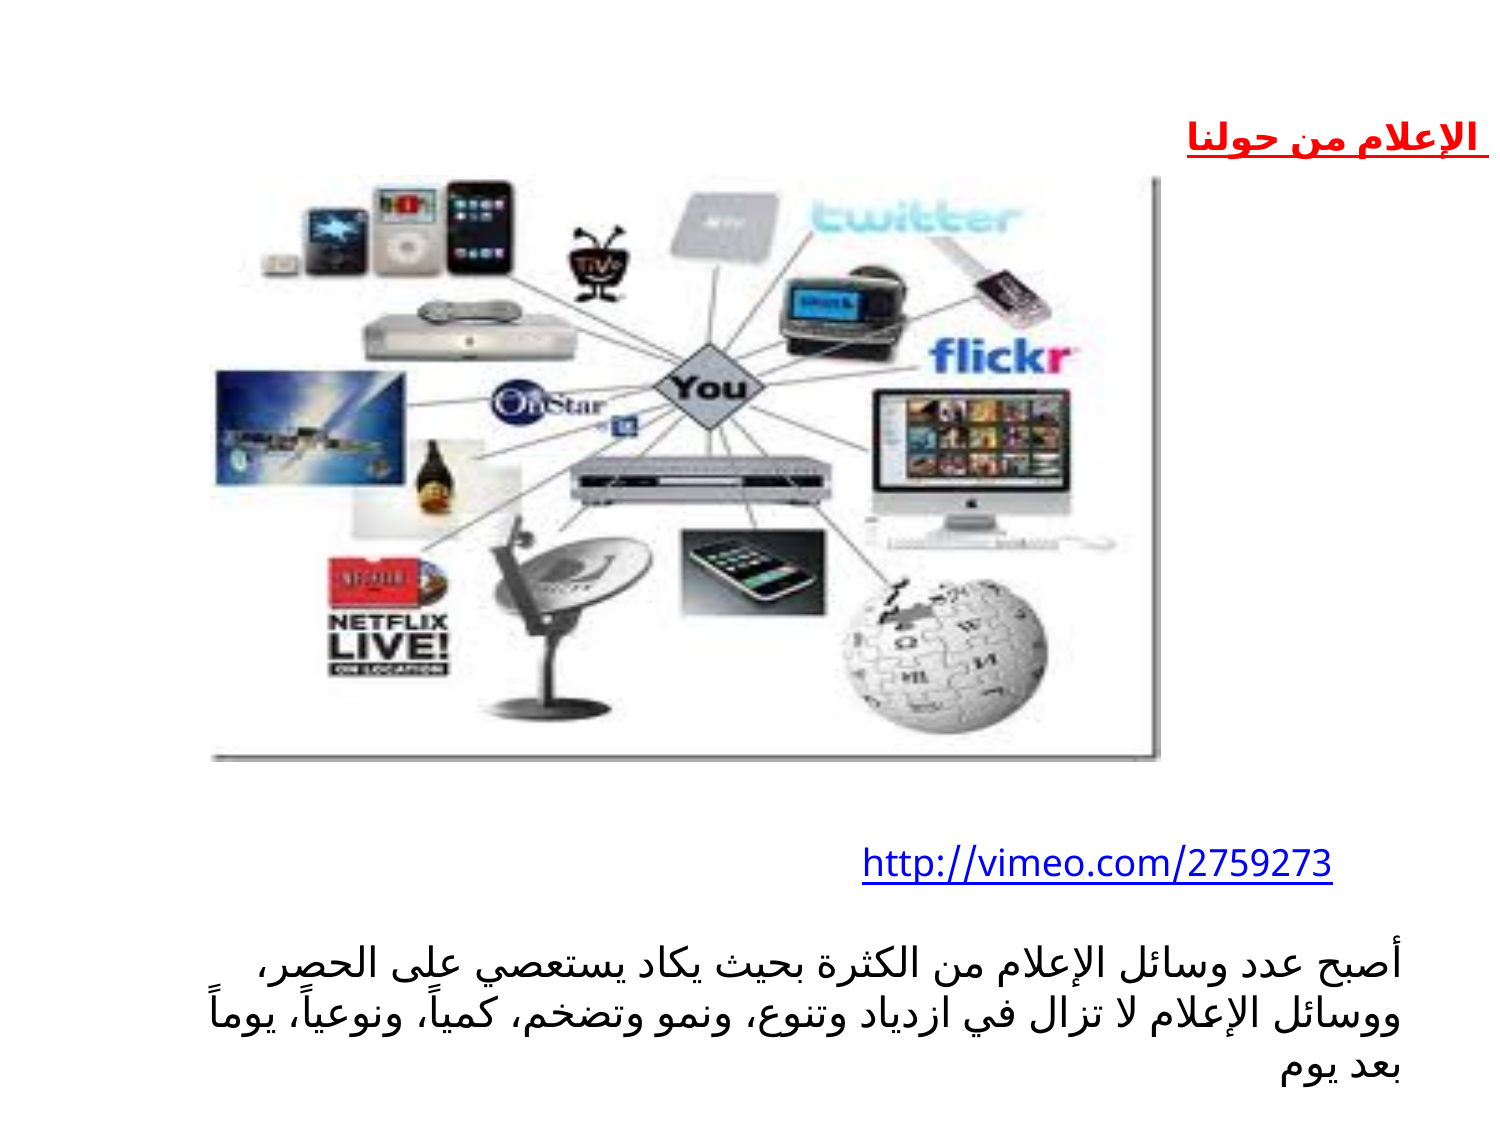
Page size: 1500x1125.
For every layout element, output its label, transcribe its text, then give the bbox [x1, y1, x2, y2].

text_box http://vimeo.com/2759273 [234, 831, 1348, 941]
picture [210, 175, 1161, 762]
text_box أصبح عدد وسائل الإعلام من الكثرة بحيث يكاد يستعصي على الحصر، ووسائل الإعلام لا تزال في ازدياد وتنوع، ونمو وتضخم، كمياً، ونوعياً، يوماً بعد يوم [187, 928, 1418, 1094]
text_box الإعلام من حولنا [1171, 105, 1500, 211]
